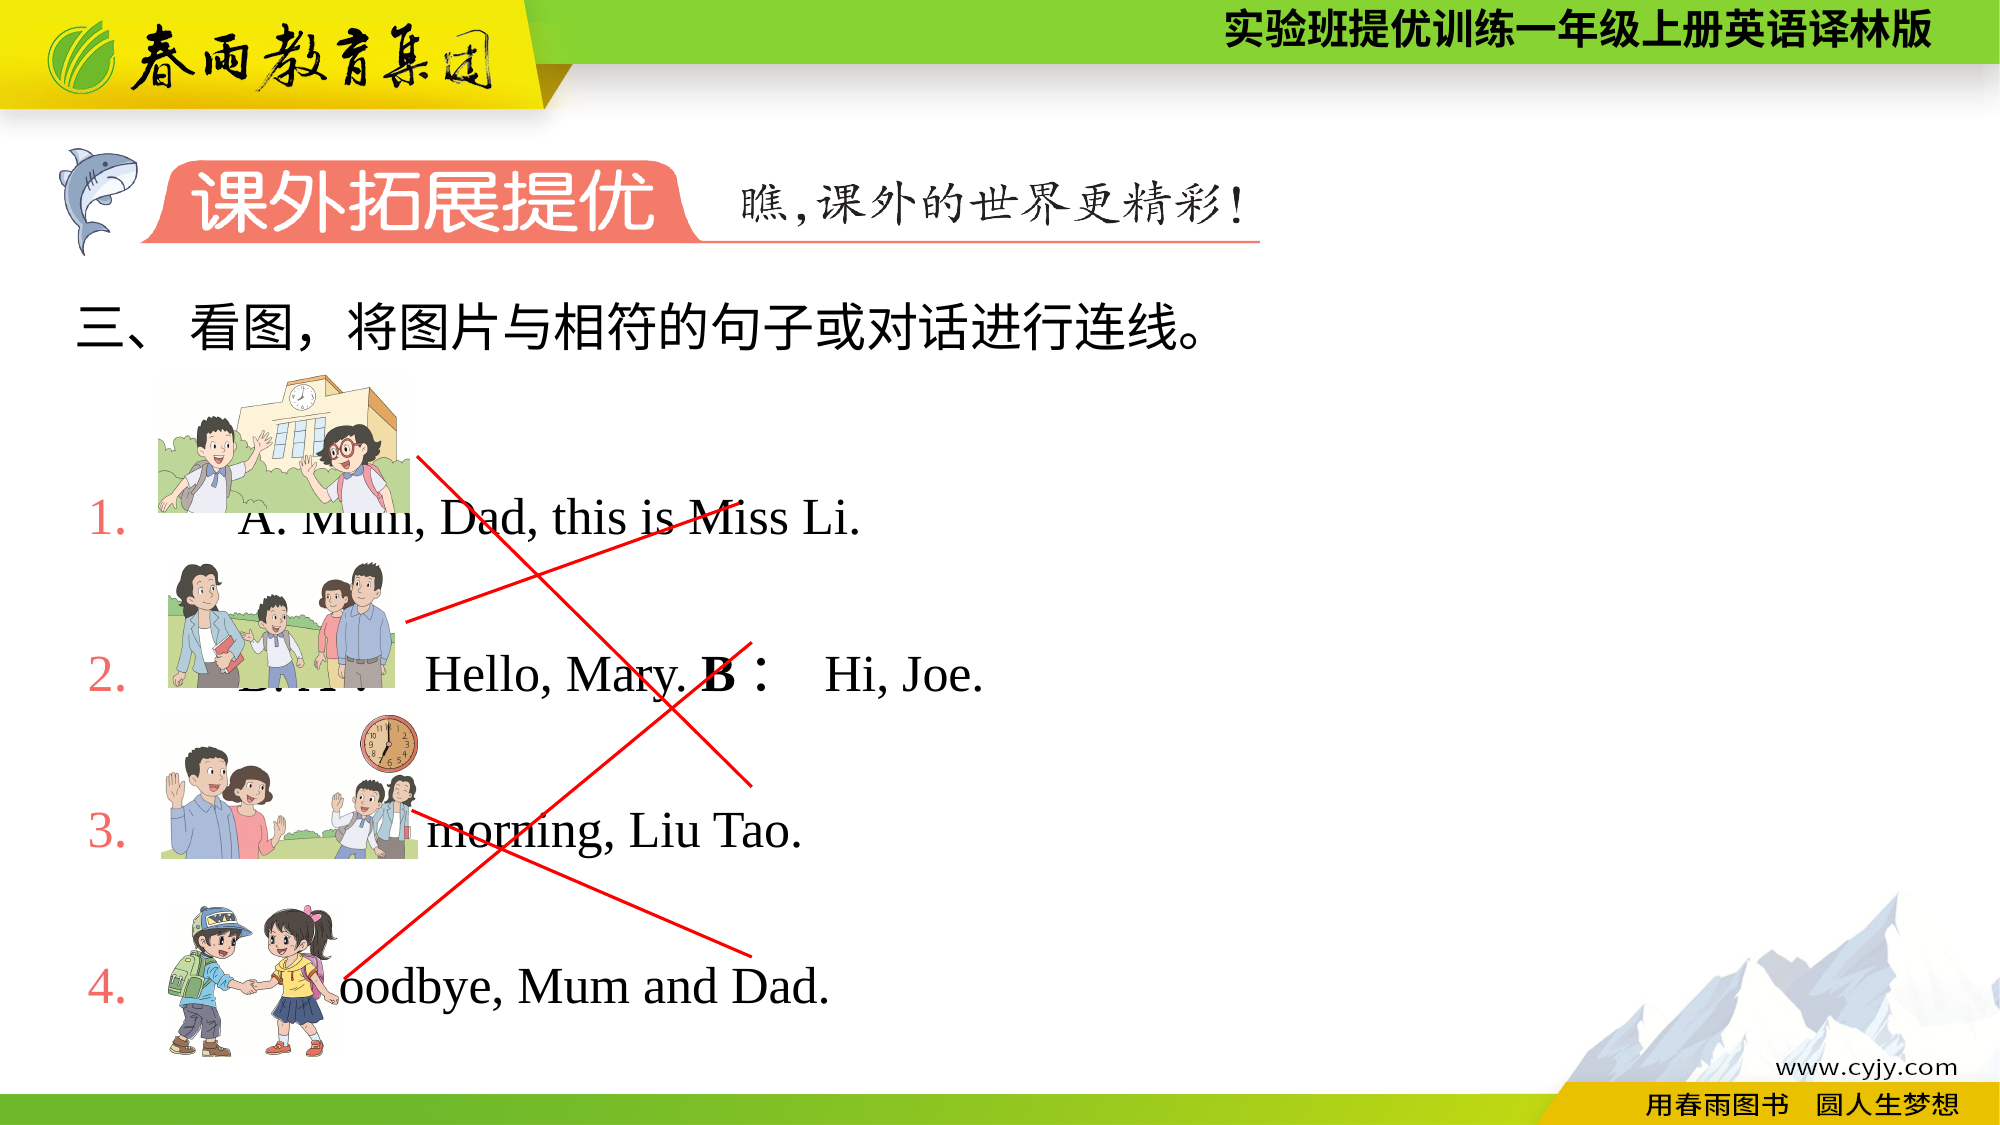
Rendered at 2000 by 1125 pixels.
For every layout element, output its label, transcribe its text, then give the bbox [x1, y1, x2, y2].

list 三、 看图，将图片与相符的句子或对话进行连线。 [59, 255, 1944, 354]
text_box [343, 642, 752, 980]
text_box 1. A. Mum, Dad, this is Miss Li. 2. B. A： Hello, Mary. B： Hi, Joe. 3. C. Good morning, Liu Tao. 4. D. Goodbye, Mum and Dad. [72, 381, 400, 1022]
text_box 1. A. Mum, Dad, this is Miss Li. 2. B. A： Hello, Mary. B： Hi, Joe. 3. C. Good morning, Liu Tao. 4. D. Goodbye, Mum and Dad. [343, 381, 1957, 1022]
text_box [416, 455, 752, 641]
picture [0, 0, 2000, 1125]
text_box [405, 503, 740, 623]
